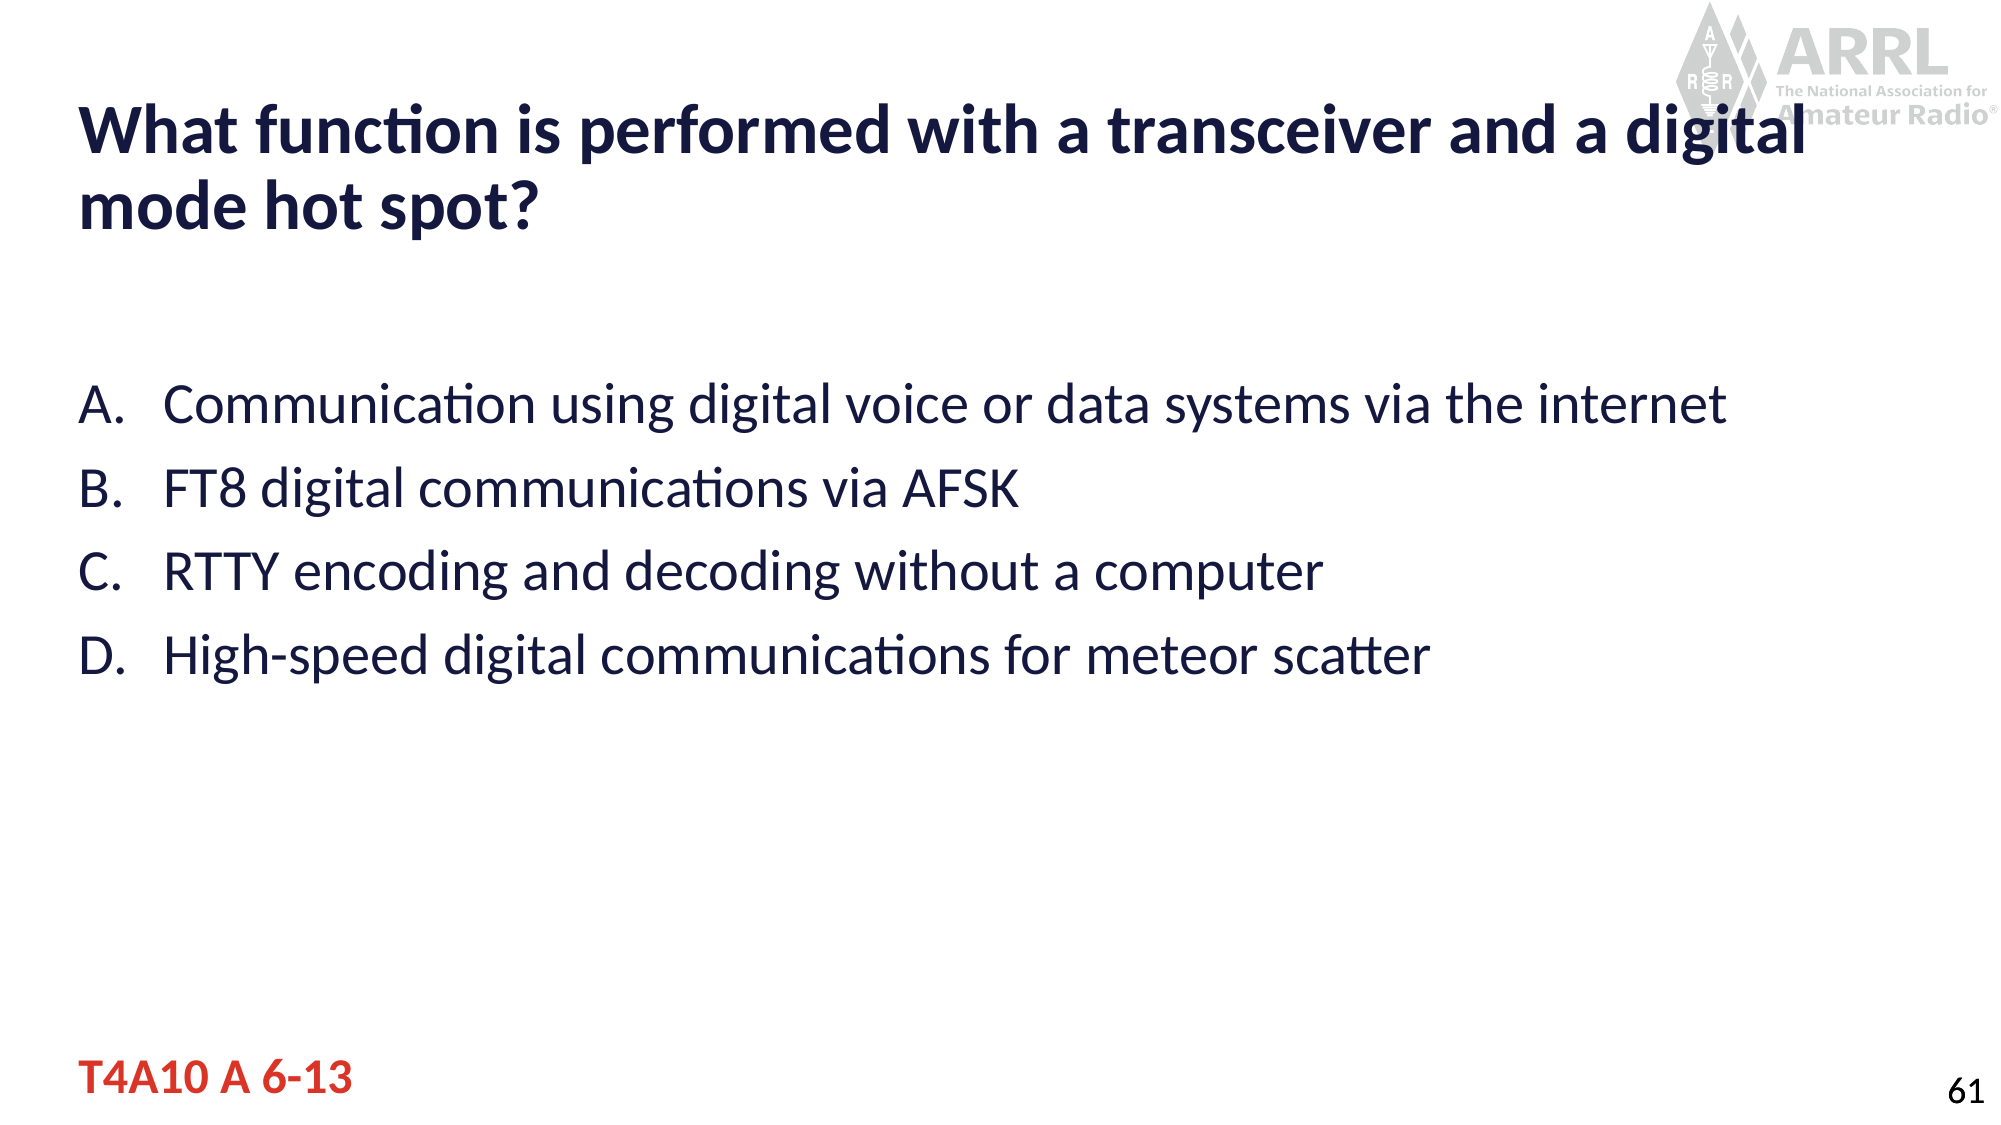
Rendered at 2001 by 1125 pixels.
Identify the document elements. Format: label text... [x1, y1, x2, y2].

list Communication using digital voice or data systems via the internet FT8 digital communications via AFSK RTTY encoding and decoding without a computer High-speed digital communications for meteor scatter [63, 365, 1863, 989]
text_box T4A10 A 6-13 [63, 1036, 921, 1112]
title What function is performed with a transceiver and a digital mode hot spot? [63, 59, 1863, 278]
picture [1674, 0, 2000, 164]
